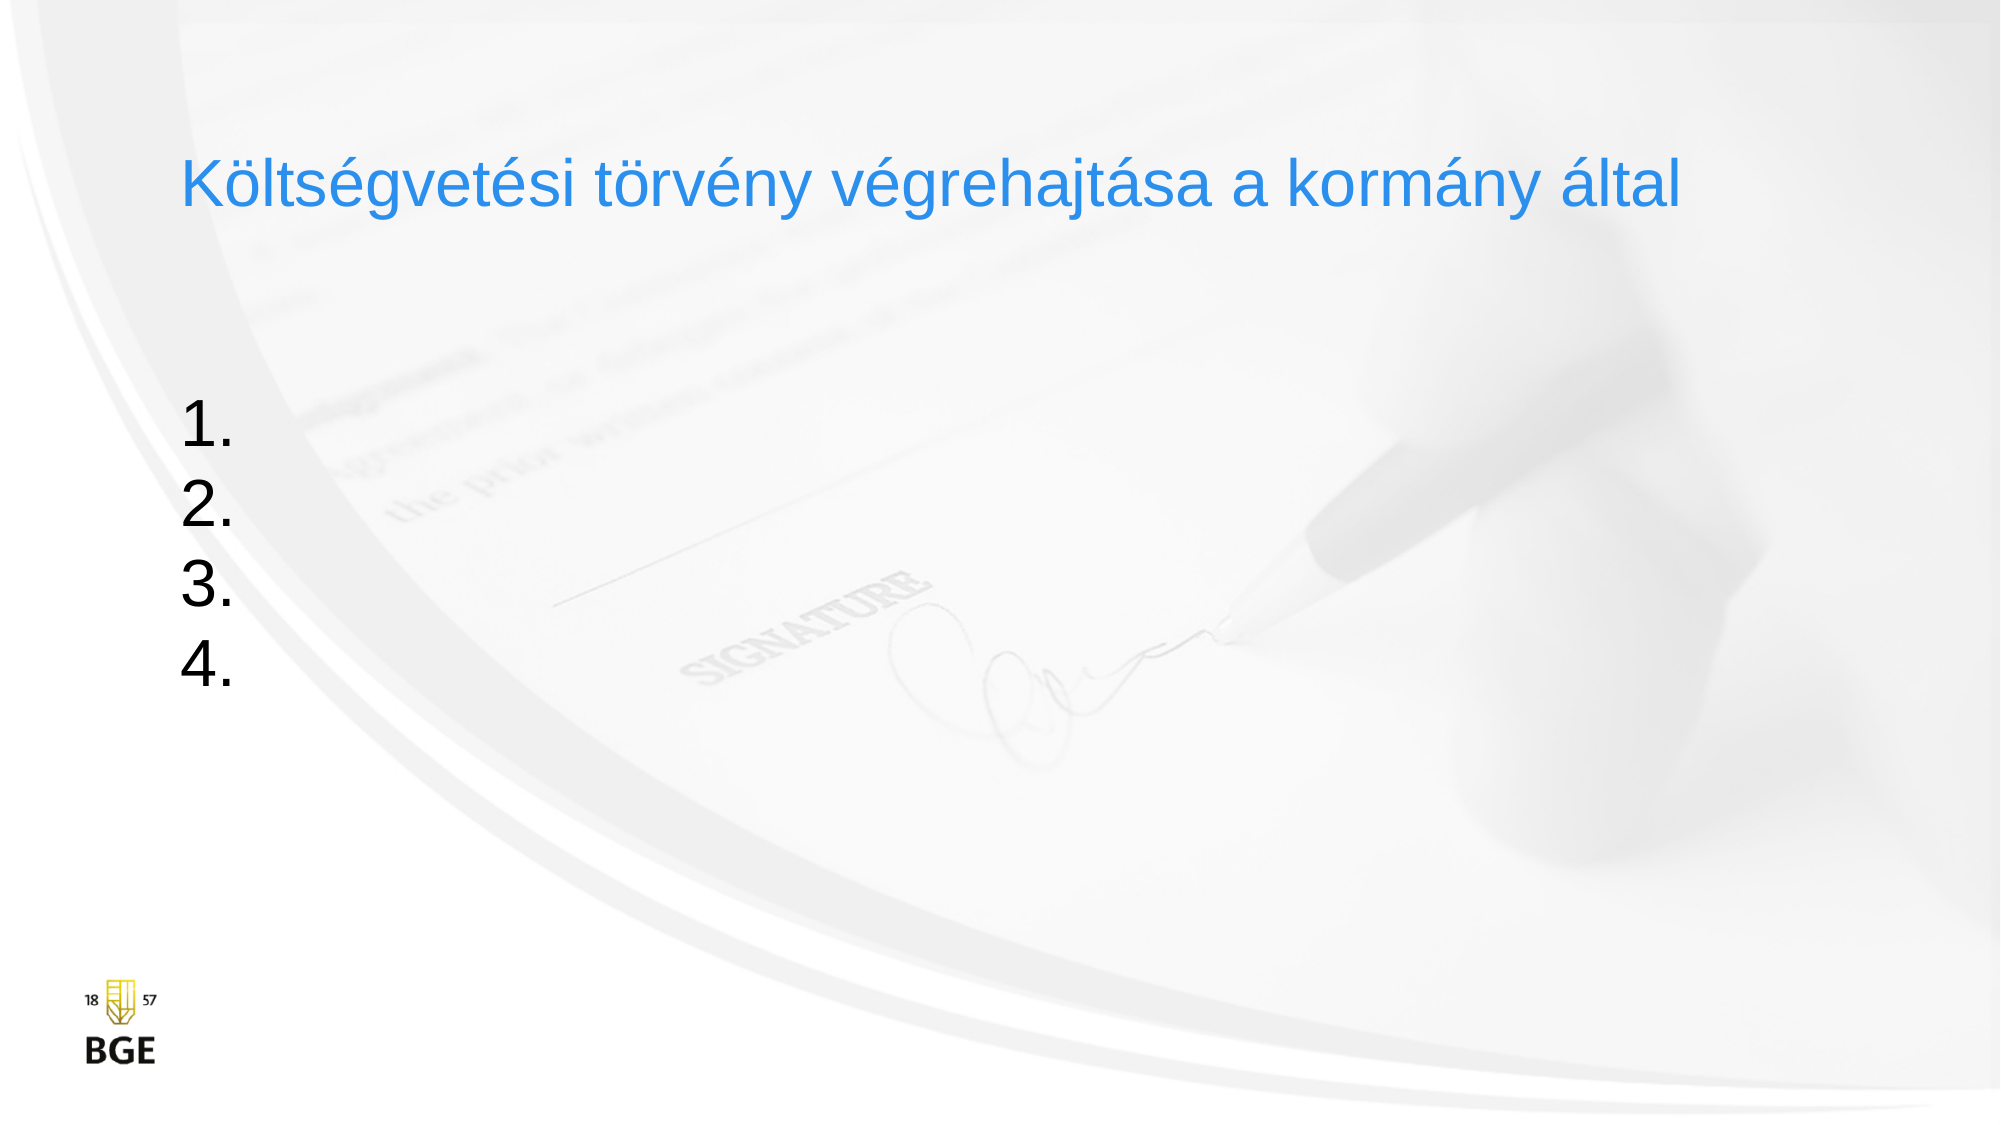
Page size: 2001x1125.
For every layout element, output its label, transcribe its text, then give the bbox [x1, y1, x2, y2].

picture [0, 0, 2001, 1125]
text_box Költségvetési törvény végrehajtása a kormány által 1. 2. 3. 4. [165, 132, 1832, 707]
